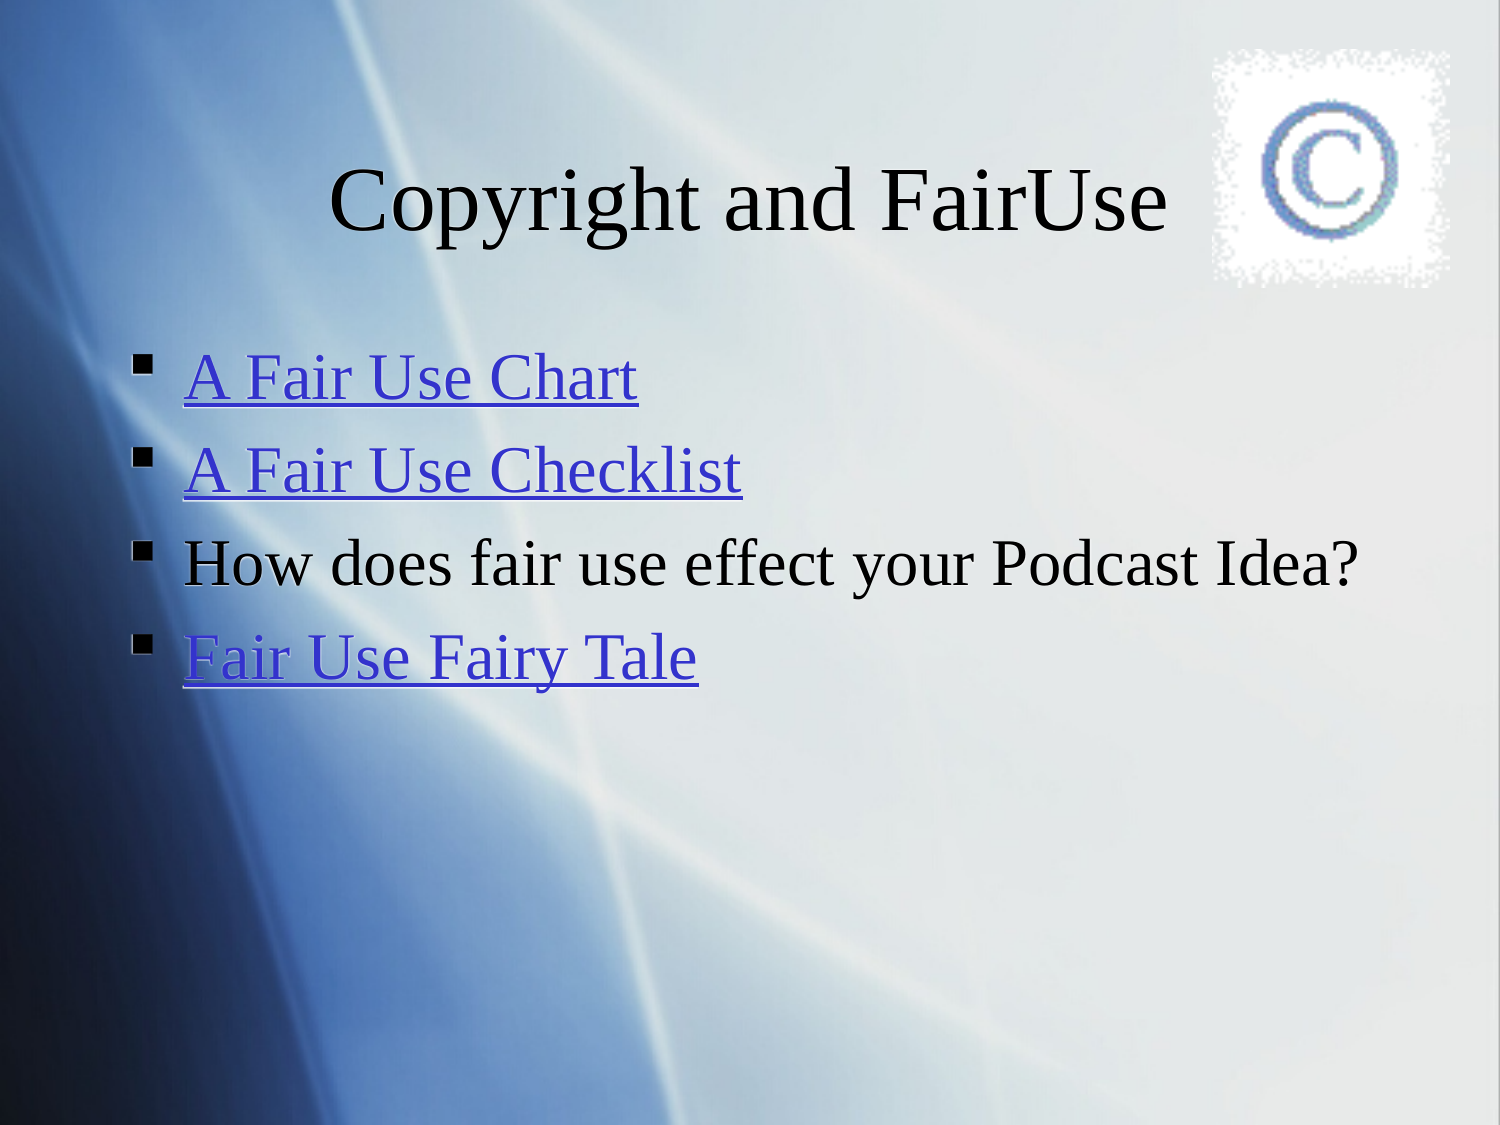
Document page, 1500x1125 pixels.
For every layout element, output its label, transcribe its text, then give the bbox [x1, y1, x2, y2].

title Copyright and FairUse [112, 99, 1207, 288]
picture [0, 0, 1500, 1125]
list A Fair Use Chart A Fair Use Checklist How does fair use effect your Podcast Idea? Fair Use Fairy Tale [112, 324, 1388, 713]
